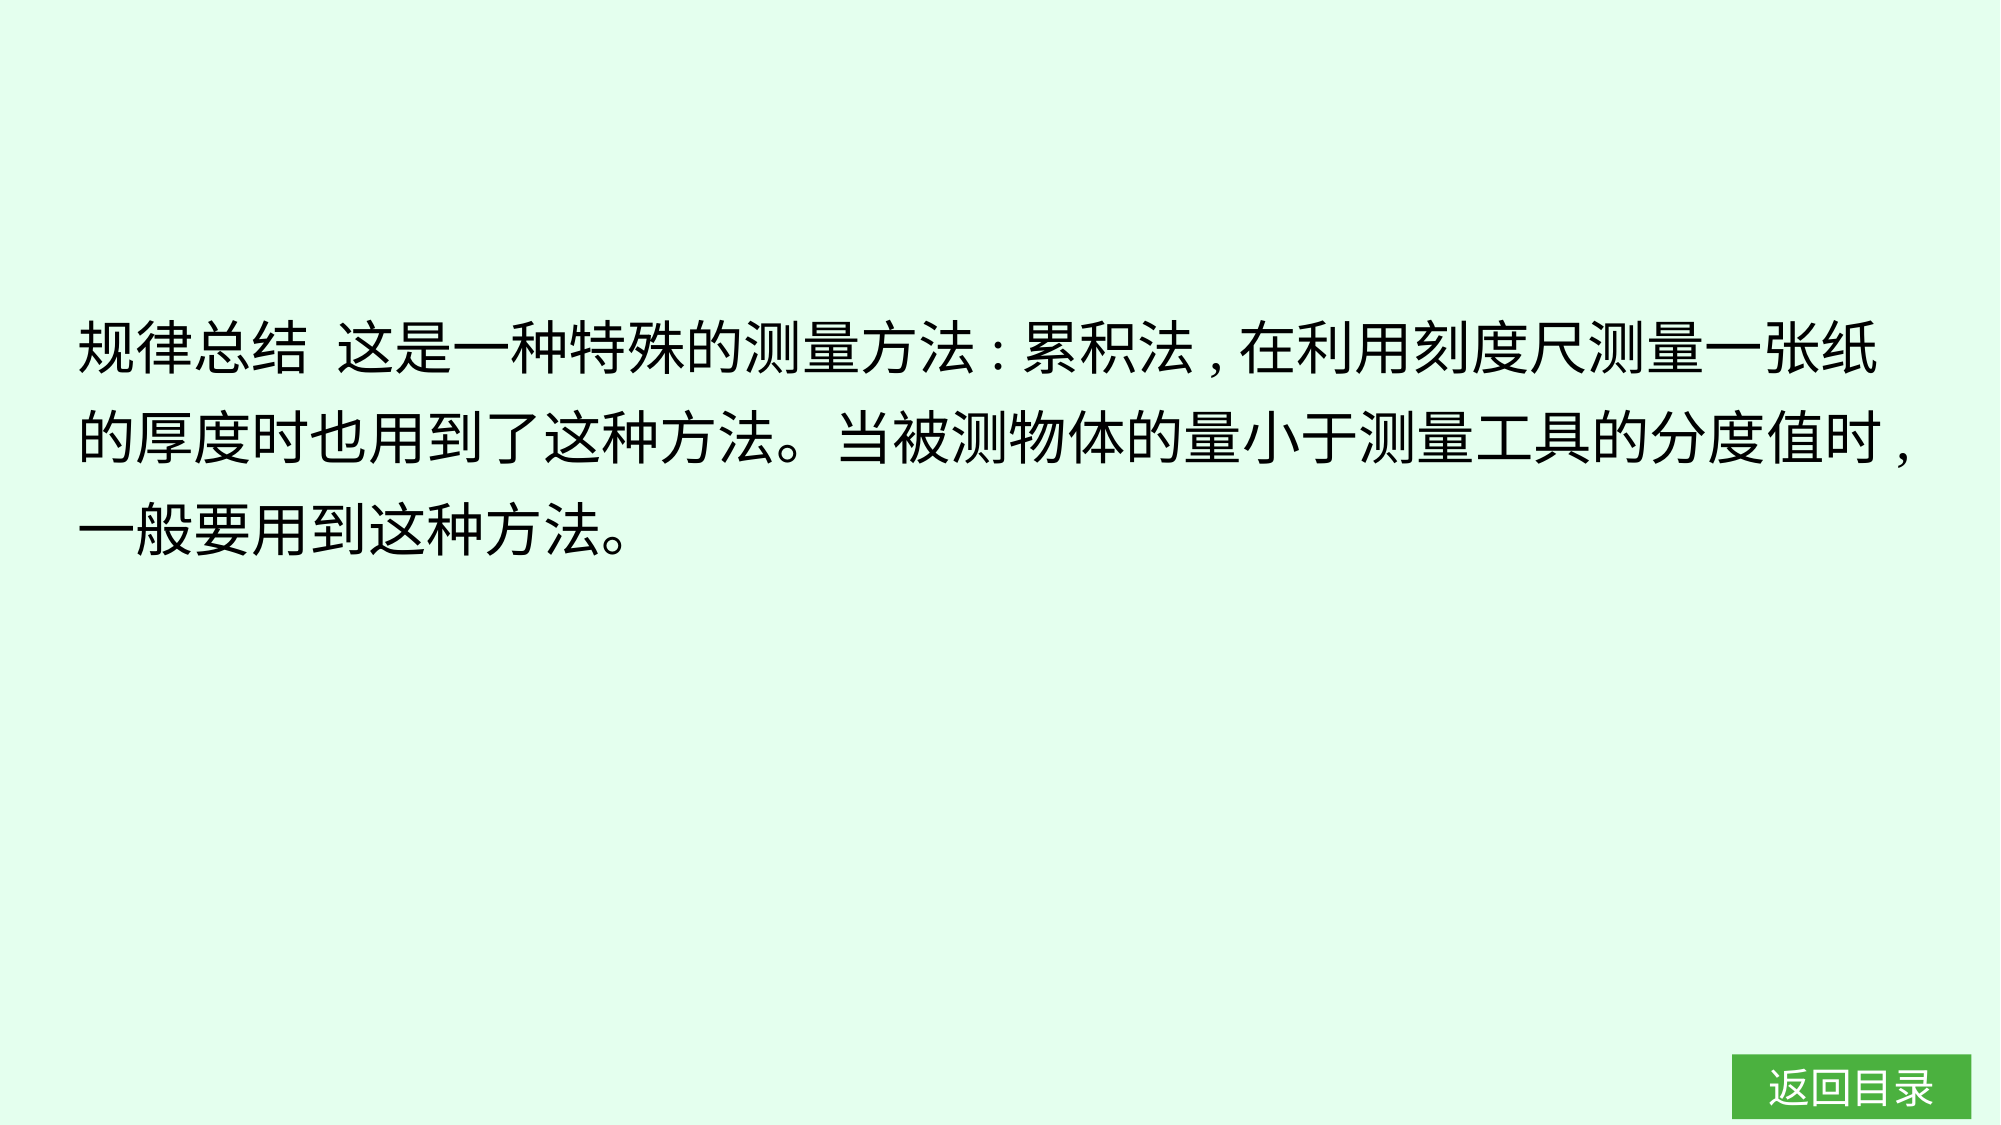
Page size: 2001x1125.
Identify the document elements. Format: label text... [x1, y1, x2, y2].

text_box 规律总结 这是一种特殊的测量方法:累积法,在利用刻度尺测量一张纸的厚度时也用到了这种方法。当被测物体的量小于测量工具的分度值时,一般要用到这种方法。 [62, 282, 1938, 570]
